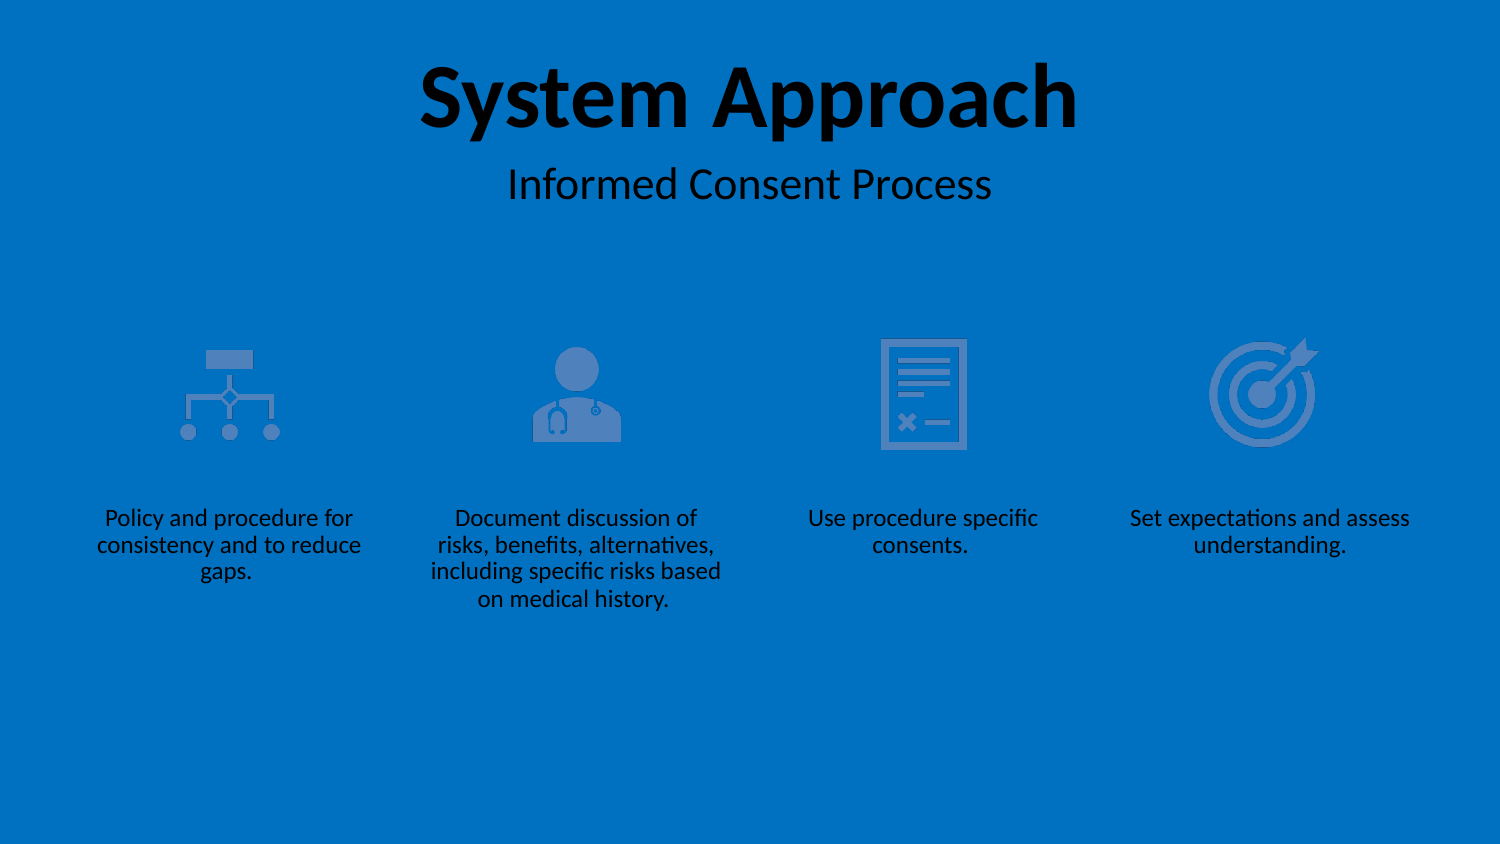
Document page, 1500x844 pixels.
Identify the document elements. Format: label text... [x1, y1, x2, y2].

text_box System Approach Informed Consent Process [74, 33, 1425, 196]
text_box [74, 196, 1426, 754]
